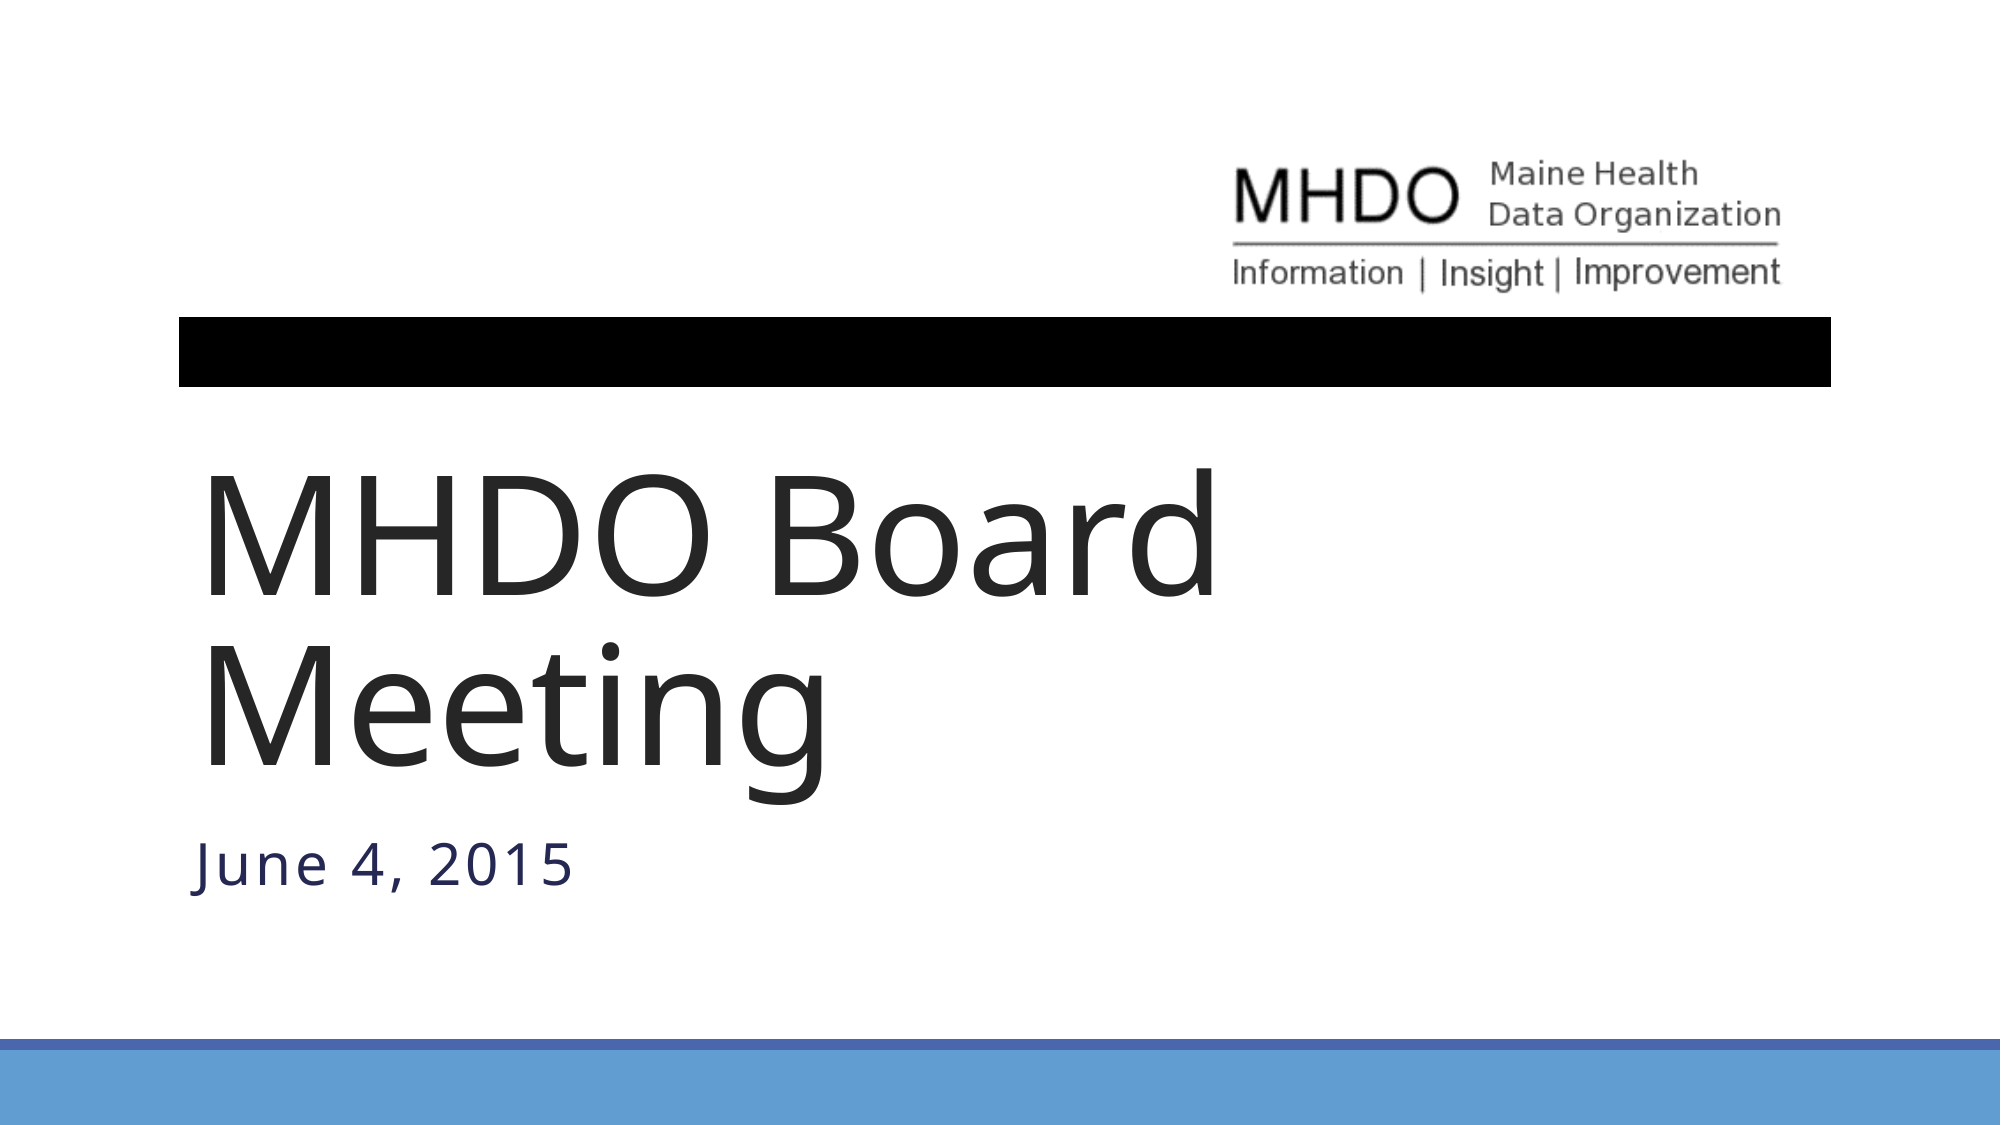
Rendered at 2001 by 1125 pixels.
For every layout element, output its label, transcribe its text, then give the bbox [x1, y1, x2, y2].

text_box [179, 317, 1830, 386]
subtitle June 4, 2015 [180, 827, 1830, 1016]
title MHDO Board Meeting [180, 386, 1830, 808]
picture [1226, 147, 1790, 319]
